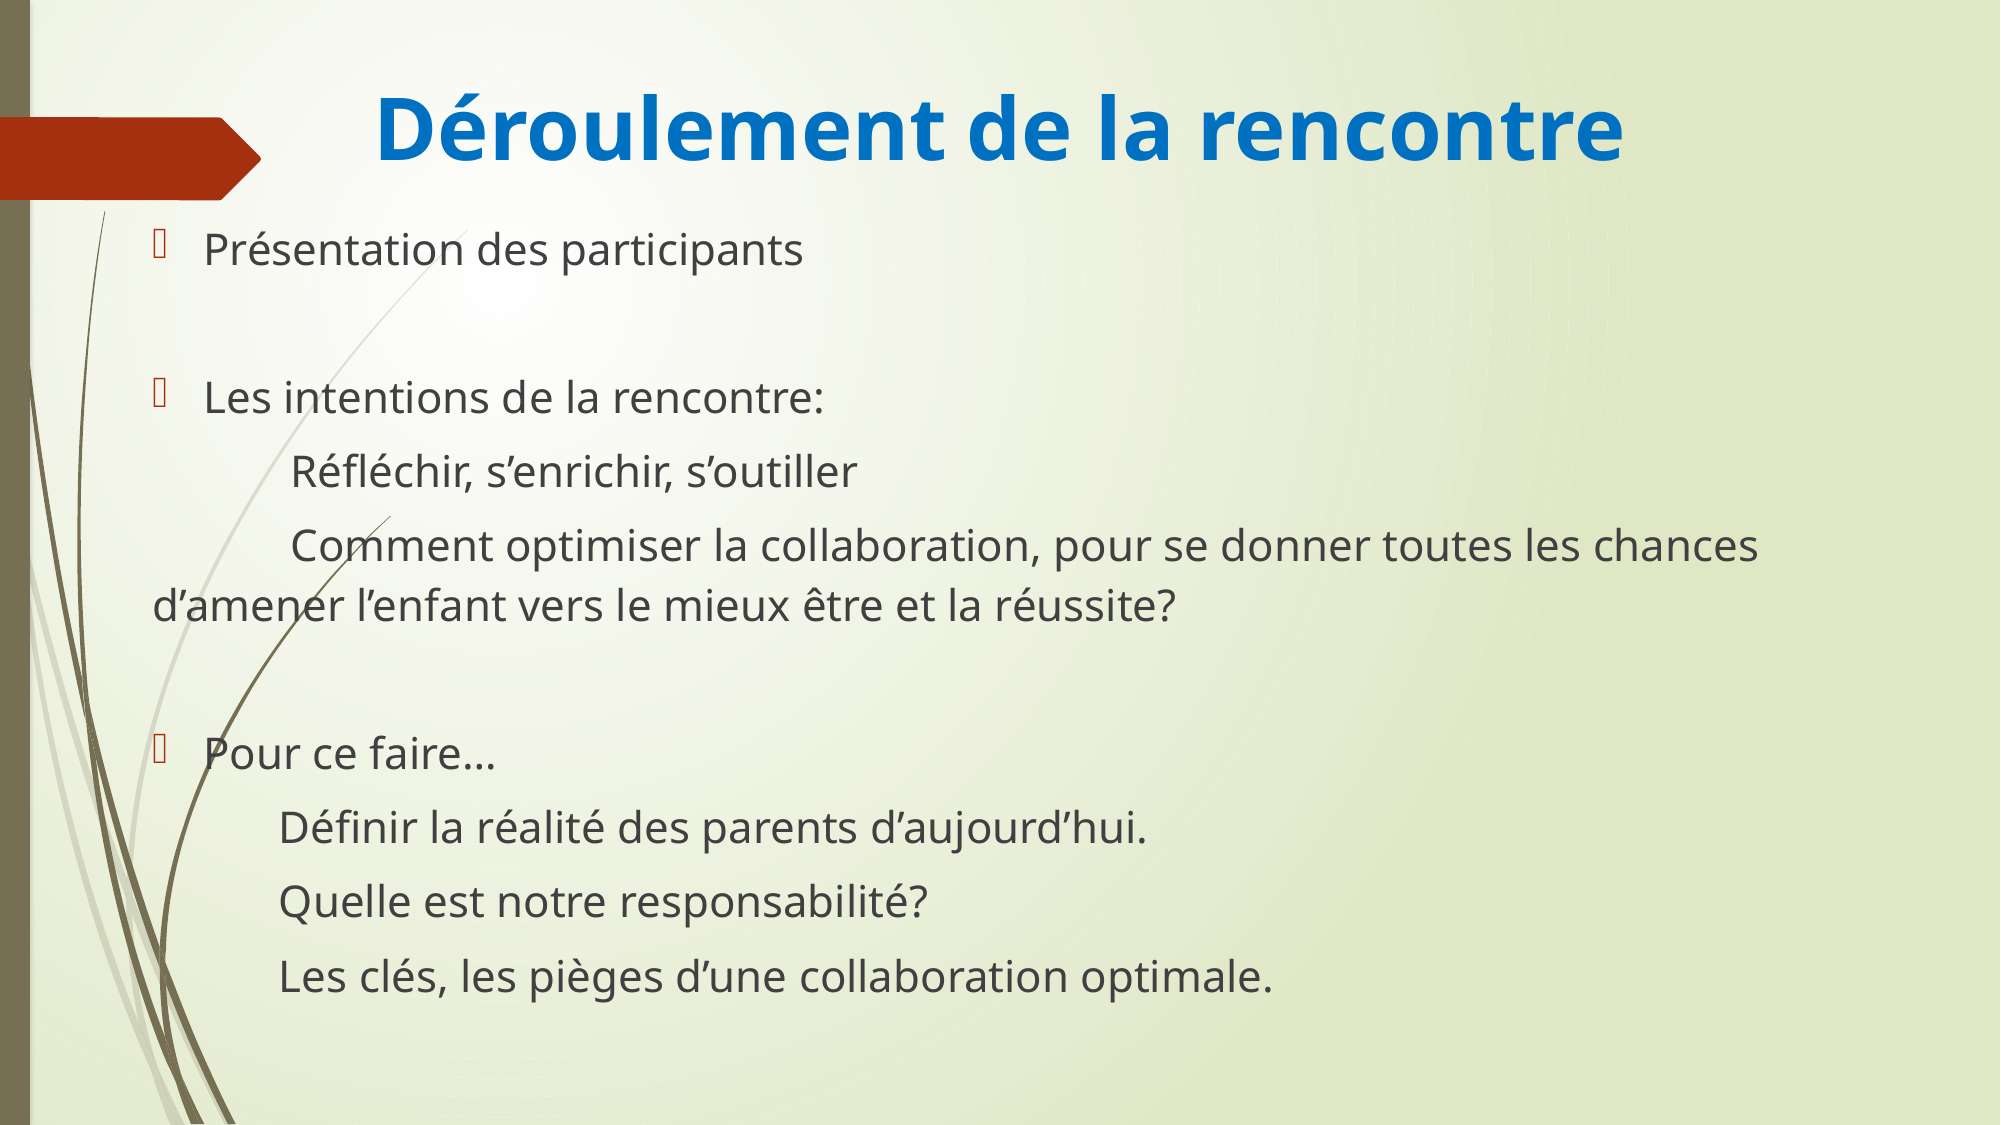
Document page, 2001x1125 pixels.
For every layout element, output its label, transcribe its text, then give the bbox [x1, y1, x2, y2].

list Présentation des participants Les intentions de la rencontre: Réfléchir, s’enrichir, s’outiller Comment optimiser la collaboration, pour se donner toutes les chances d’amener l’enfant vers le mieux être et la réussite? Pour ce faire… Définir la réalité des parents d’aujourd’hui. Quelle est notre responsabilité? Les clés, les pièges d’une collaboration optimale. [137, 211, 1863, 1014]
title Déroulement de la rencontre [137, 59, 1863, 195]
